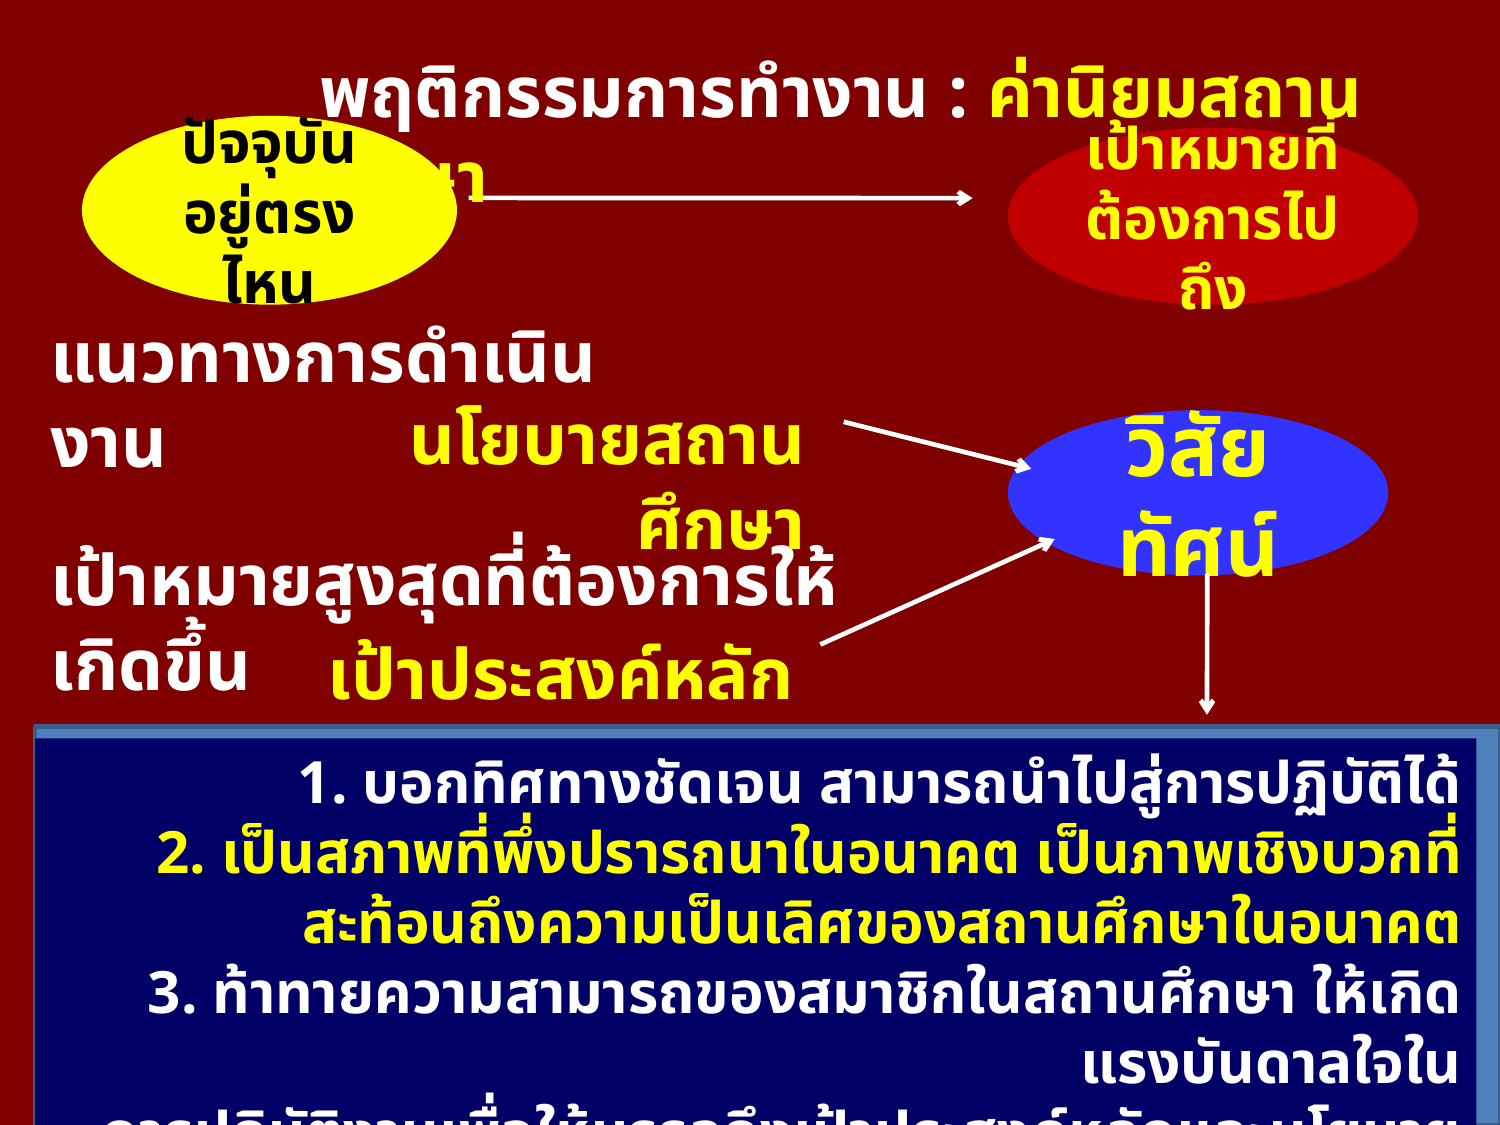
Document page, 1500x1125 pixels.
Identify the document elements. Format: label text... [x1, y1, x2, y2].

text_box แนวทางการดำเนินงาน [35, 304, 645, 490]
text_box วิสัยทัศน์ [1005, 407, 1391, 578]
text_box 1. บอกทิศทางชัดเจน สามารถนำไปสู่การปฏิบัติได้ 2. เป็นสภาพที่พึ่งปรารถนาในอนาคต เป็นภาพเชิงบวกที่สะท้อนถึงความเป็นเลิศของสถานศึกษาในอนาคต 3. ท้าทายความสามารถของสมาชิกในสถานศึกษา ให้เกิดแรงบันดาลใจใน การปฏิบัติงานเพื่อให้บรรลุถึงเป้าประสงค์หลักและนโยบายของสถานศึกษา [35, 738, 1477, 1125]
text_box เป้าหมายที่ต้องการไปถึง [1006, 184, 1421, 307]
text_box [33, 724, 1500, 1125]
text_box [843, 421, 1032, 469]
text_box เป้าประสงค์หลัก [269, 621, 809, 721]
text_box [820, 538, 1055, 645]
text_box ปัจจุบันอยู่ตรงไหน [79, 113, 460, 307]
text_box นโยบายสถานศึกษา [257, 386, 821, 572]
text_box เป้าหมายสูงสุดที่ต้องการให้เกิดขึ้น [35, 527, 868, 712]
text_box พฤติกรรมการทำงาน : ค่านิยมสถานศึกษา [304, 39, 1407, 225]
